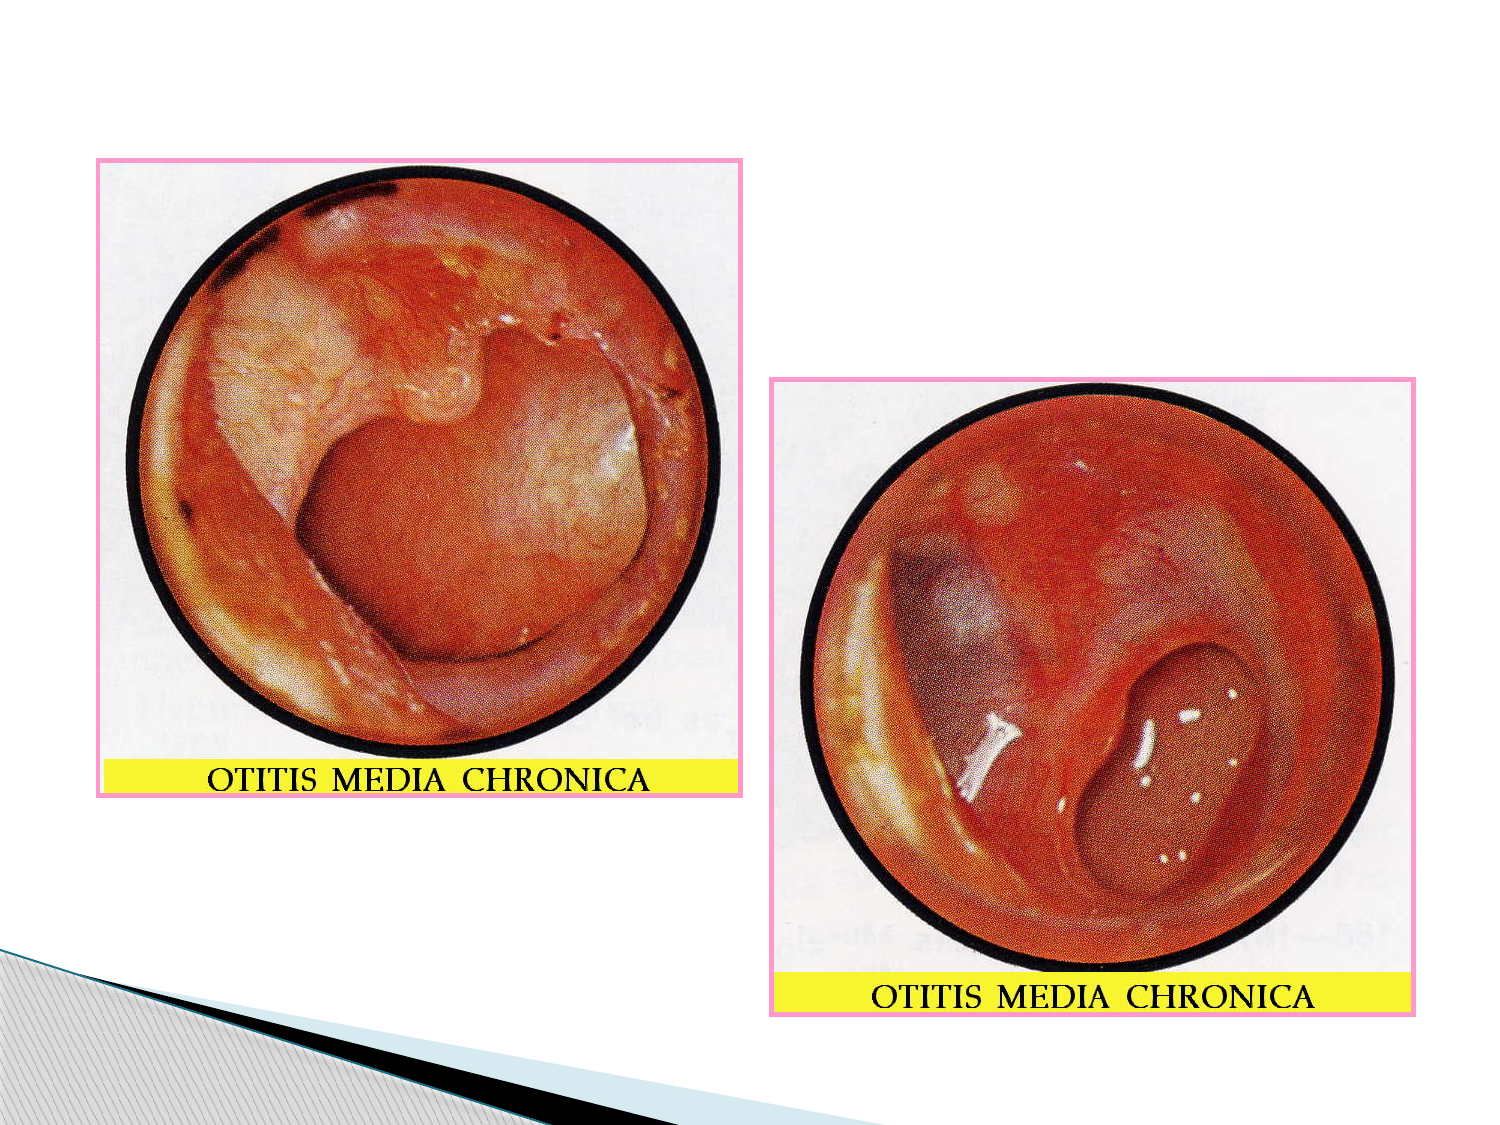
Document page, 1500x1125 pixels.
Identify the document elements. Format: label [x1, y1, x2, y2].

picture [100, 162, 739, 794]
picture [773, 381, 1412, 1013]
